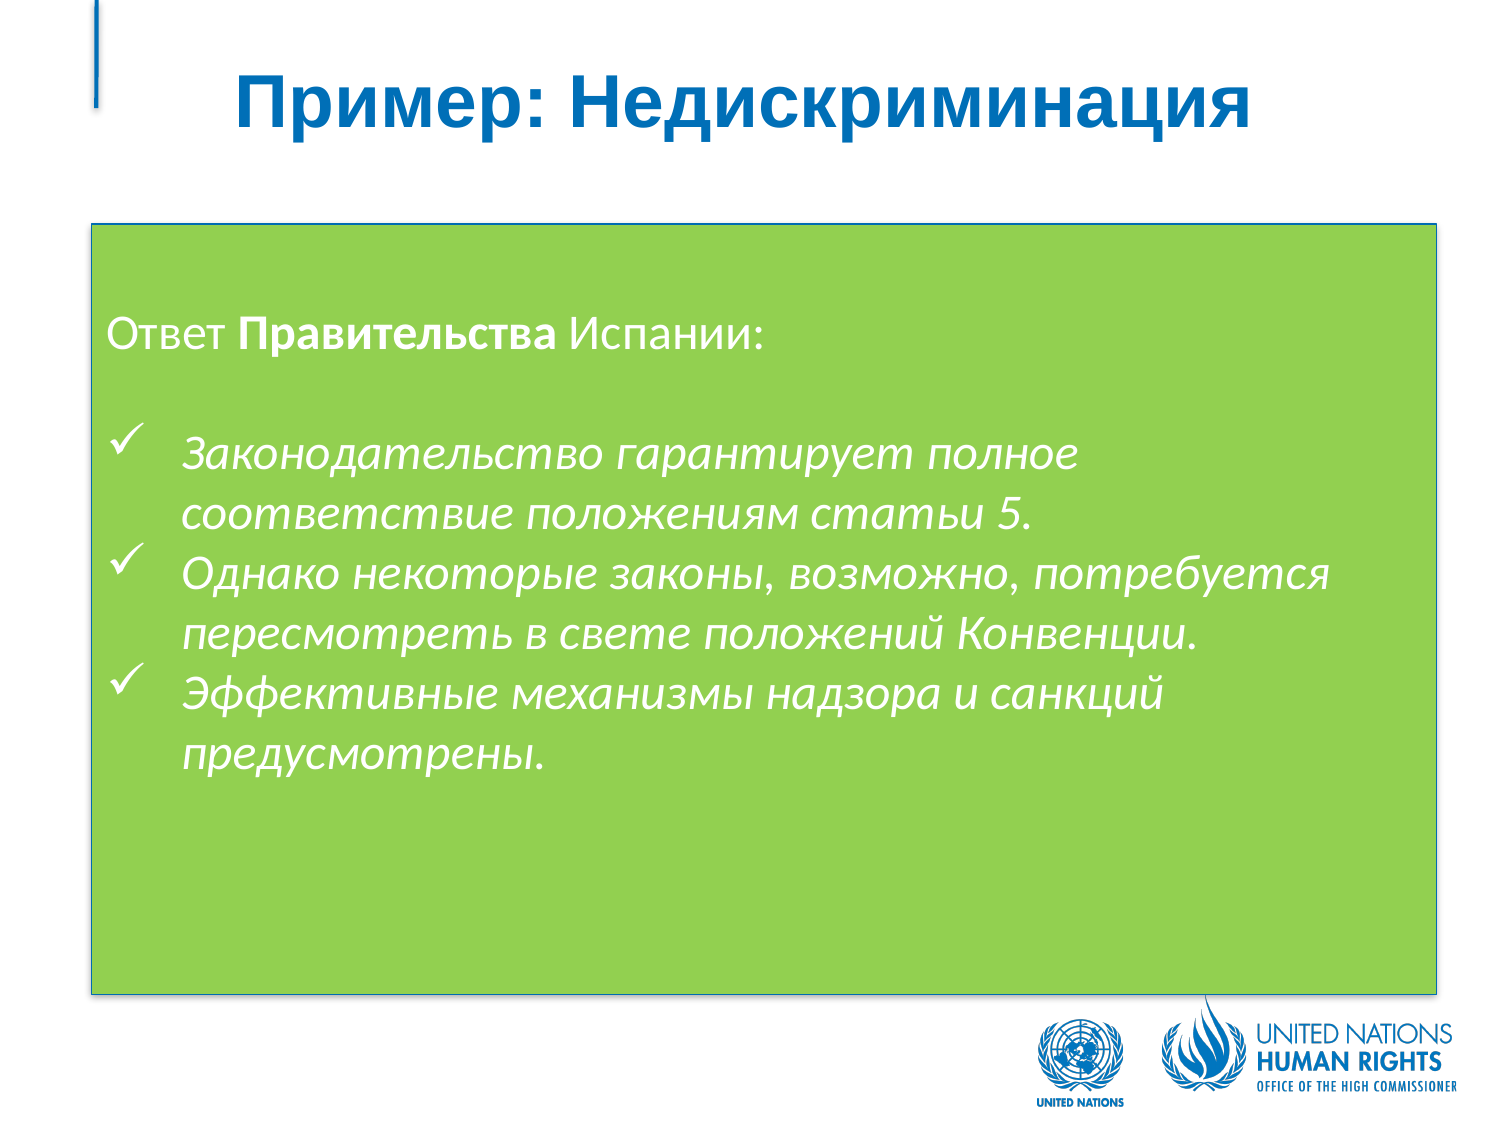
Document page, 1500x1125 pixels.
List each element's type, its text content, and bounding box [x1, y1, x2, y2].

picture [1037, 990, 1457, 1107]
text_box Ответ Правительства Испании: Законодательство гарантирует полное соответствие положениям статьи 5. Однако некоторые законы, возможно, потребуется пересмотреть в свете положений Конвенции. Эффективные механизмы надзора и санкций предусмотрены. [91, 223, 1437, 995]
title Пример: Недискриминация [52, 45, 1437, 224]
